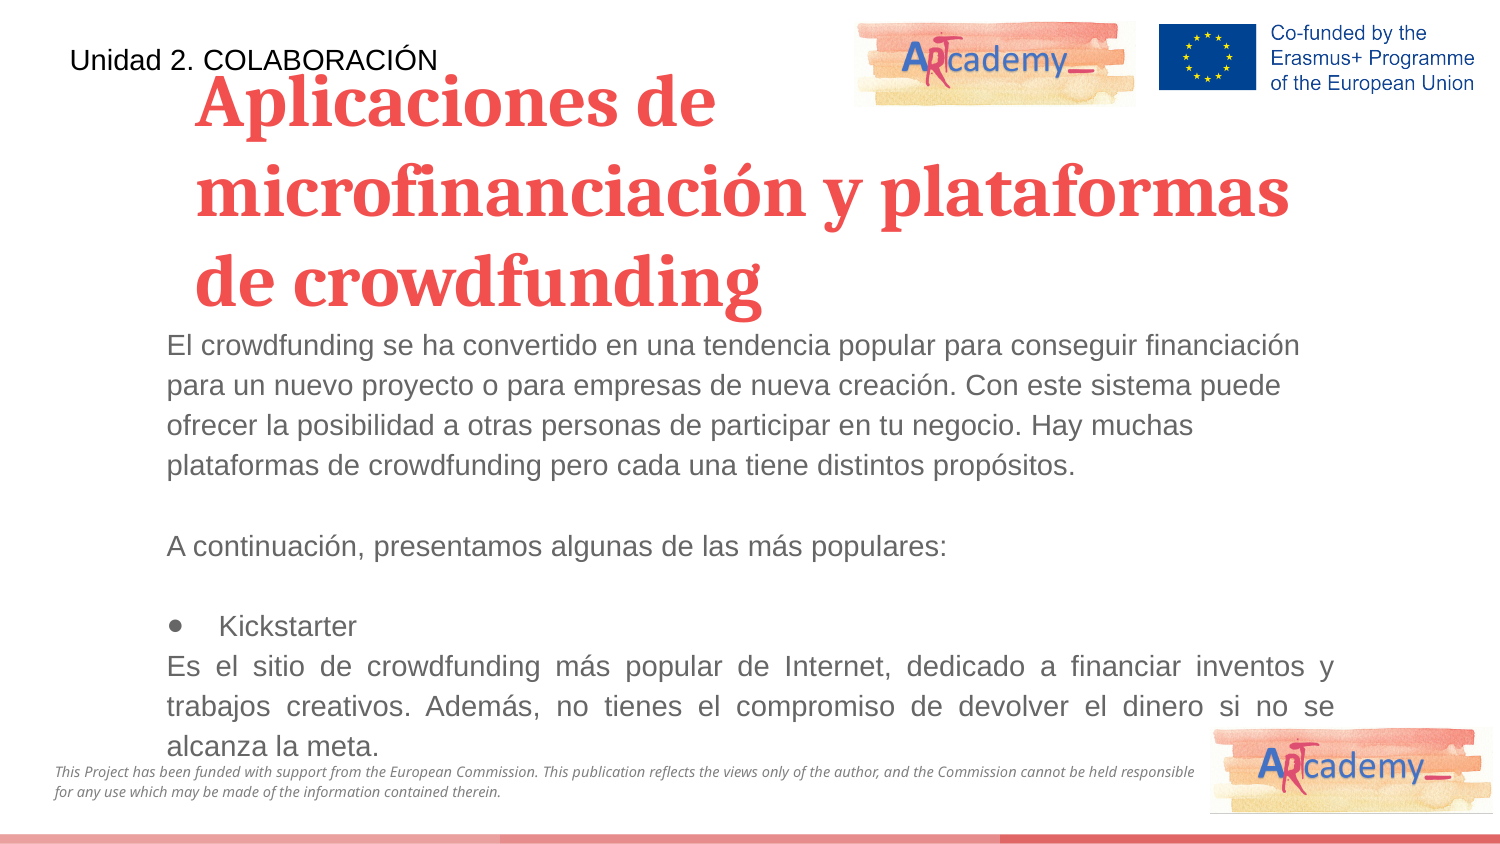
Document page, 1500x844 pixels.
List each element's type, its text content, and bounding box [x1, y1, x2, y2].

text_box This Project has been funded with support from the European Commission. This publication reflects the views only of the author, and the Commission cannot be held responsible for any use which may be made of the information contained therein. [39, 754, 1205, 799]
picture [1210, 709, 1493, 844]
title Aplicaciones de microfinanciación y plataformas de crowdfunding [180, 142, 1352, 305]
list El crowdfunding se ha convertido en una tendencia popular para conseguir financiación para un nuevo proyecto o para empresas de nueva creación. Con este sistema puede ofrecer la posibilidad a otras personas de participar en tu negocio. Hay muchas plataformas de crowdfunding pero cada una tiene distintos propósitos. A continuación, presentamos algunas de las más populares: Kickstarter Es el sitio de crowdfunding más popular de Internet, dedicado a financiar inventos y trabajos creativos. Además, no tienes el compromiso de devolver el dinero si no se alcanza la meta. [128, 305, 1352, 592]
picture [1158, 24, 1474, 94]
text_box Unidad 2. COLABORACIÓN [54, 33, 476, 84]
picture [854, 2, 1137, 138]
